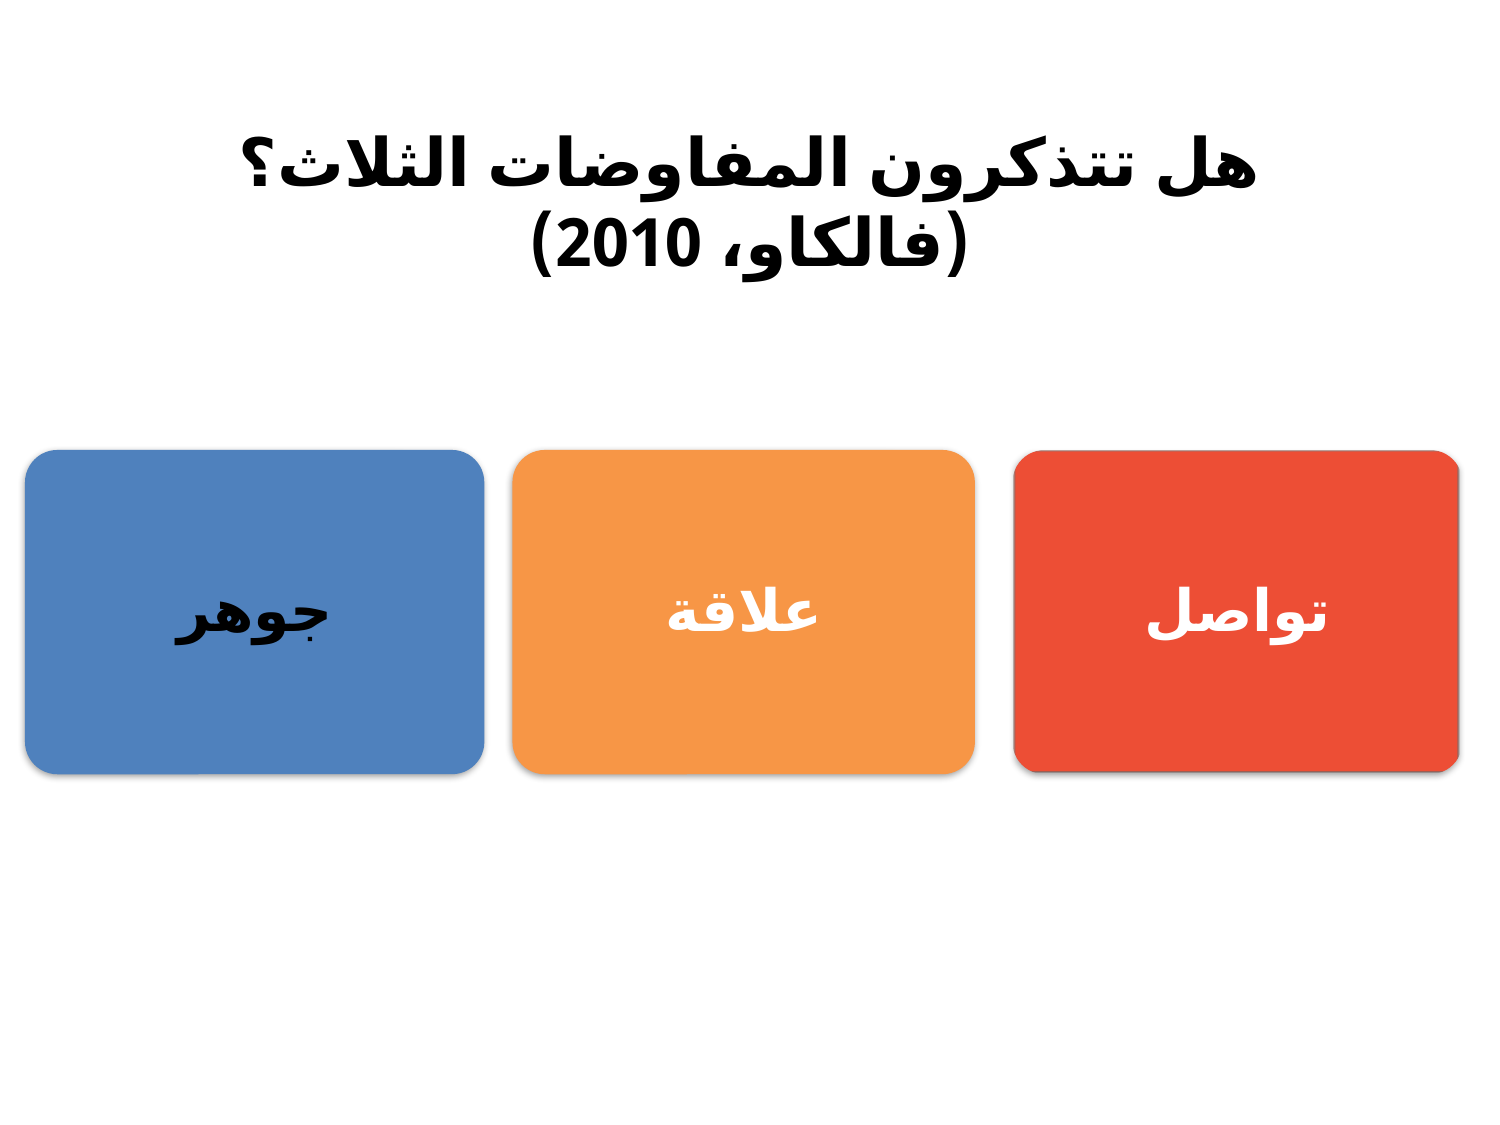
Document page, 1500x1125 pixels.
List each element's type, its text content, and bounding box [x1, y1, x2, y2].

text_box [512, 449, 976, 775]
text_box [1012, 449, 1463, 775]
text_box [24, 449, 485, 775]
title هل تتذكرون المفاوضات الثلاث؟ (فالكاو، 2010) [75, 75, 1425, 325]
